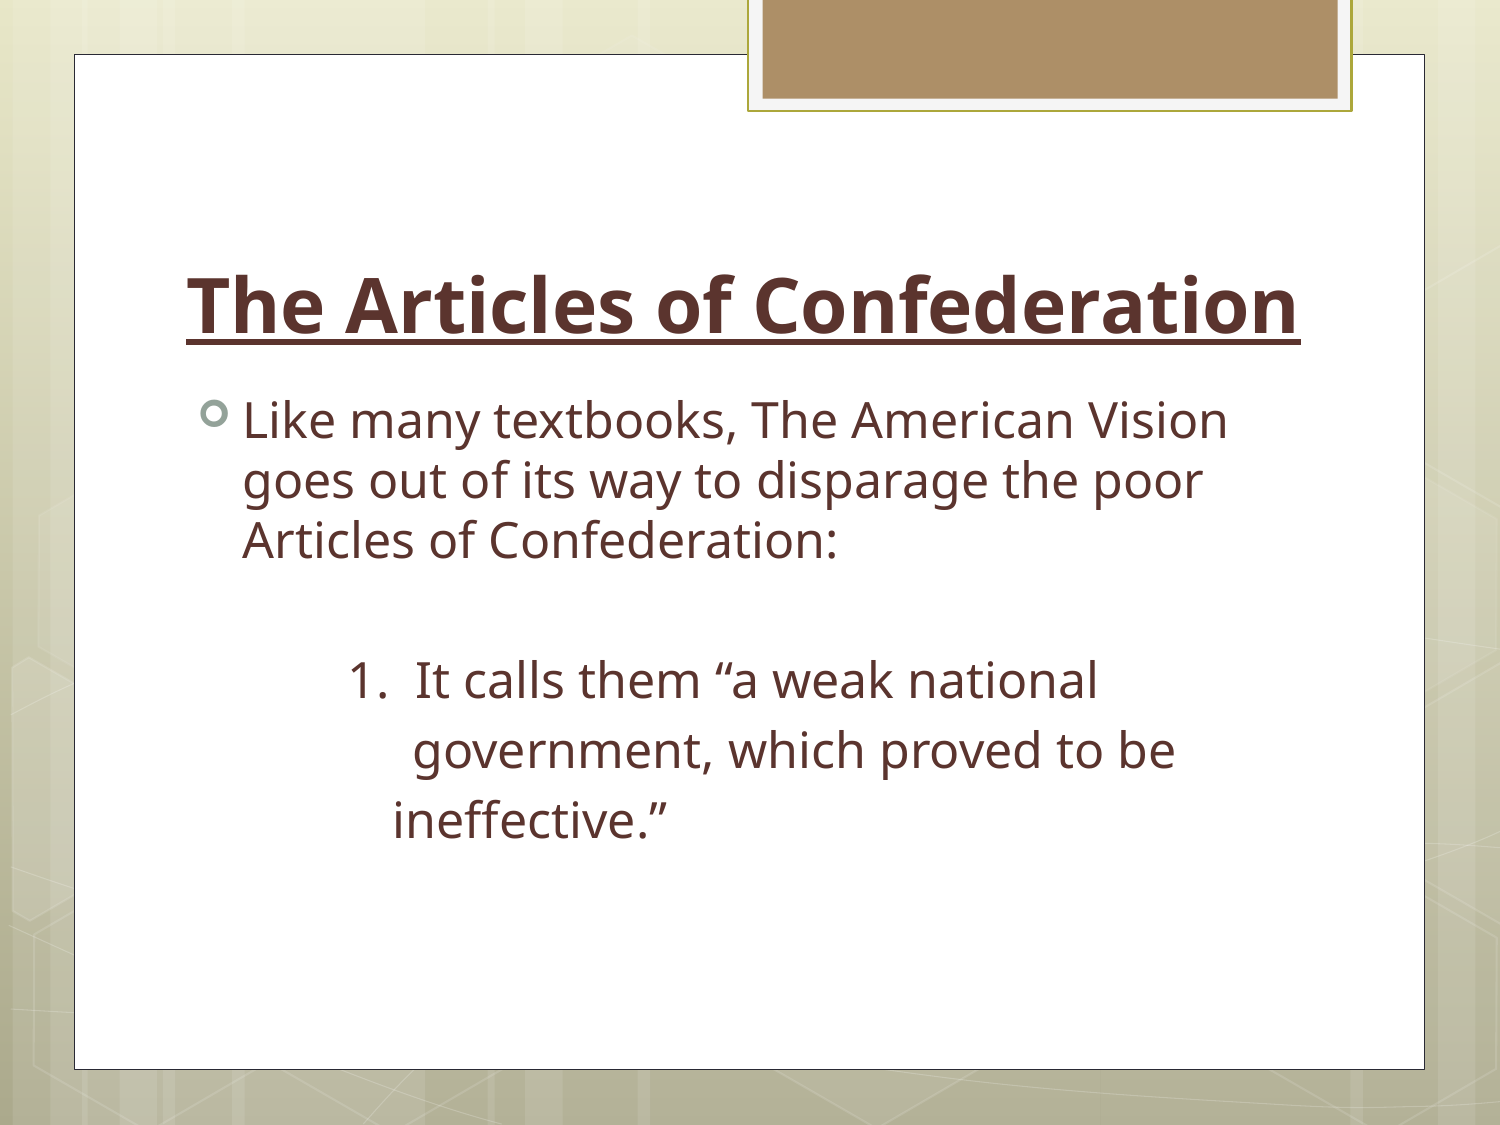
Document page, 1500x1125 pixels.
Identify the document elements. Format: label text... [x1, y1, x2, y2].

list Like many textbooks, The American Vision goes out of its way to disparage the poor Articles of Confederation: 1. It calls them “a weak national government, which proved to be ineffective.” [171, 381, 1283, 957]
title The Articles of Confederation [171, 168, 1324, 357]
